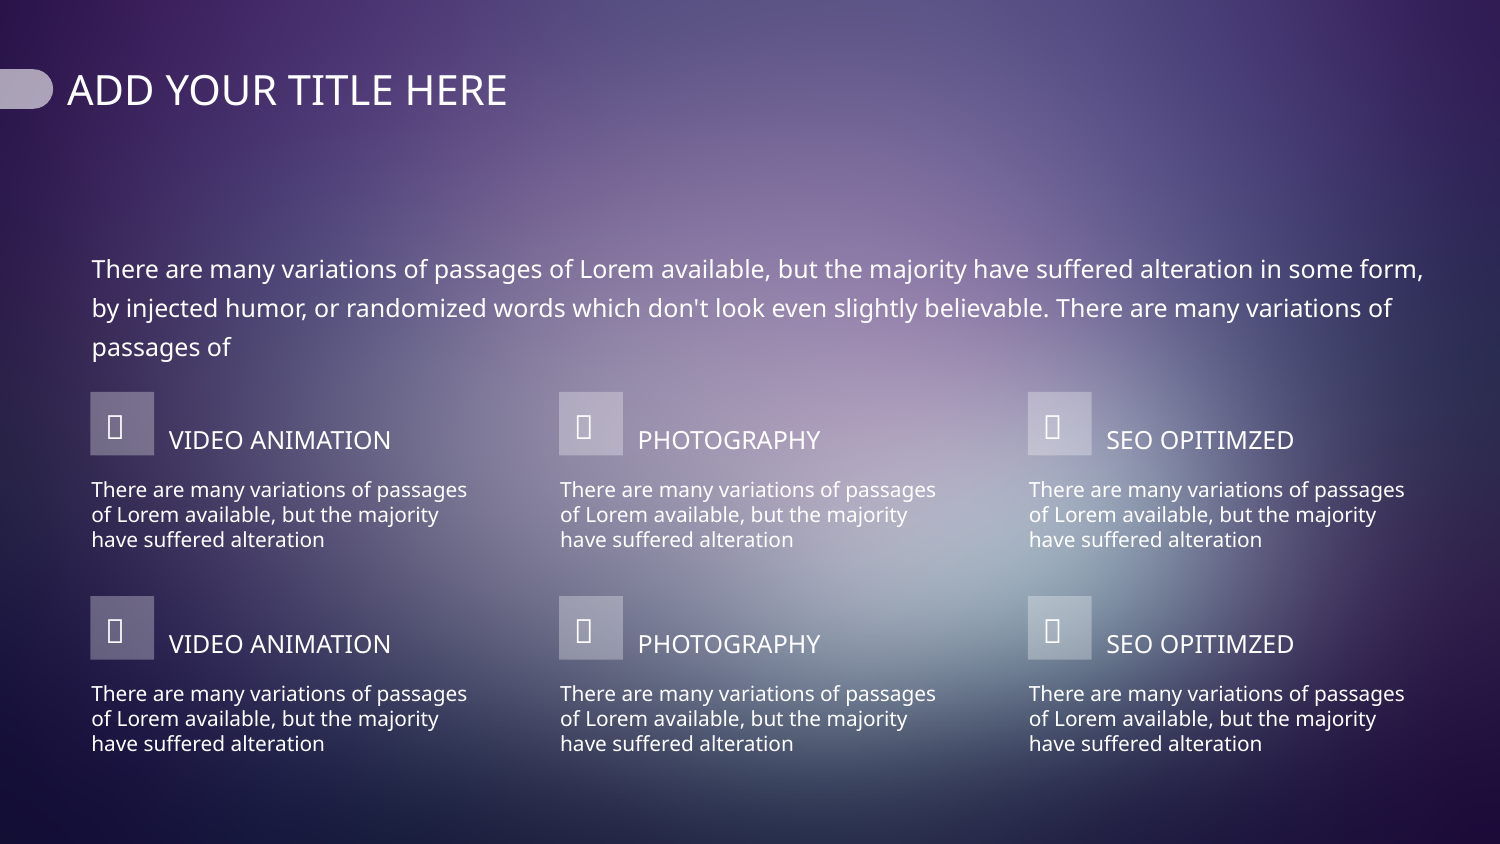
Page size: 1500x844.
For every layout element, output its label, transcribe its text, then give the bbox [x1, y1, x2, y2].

picture [0, 0, 1500, 844]
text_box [545, 595, 965, 765]
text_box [76, 595, 497, 765]
text_box [0, 69, 54, 109]
text_box There are many variations of passages of Lorem available, but the majority have suffered alteration in some form, by injected humor, or randomized words which don't look even slightly believable. There are many variations of passages of [76, 237, 1475, 369]
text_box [76, 391, 497, 561]
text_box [1014, 595, 1434, 765]
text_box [1014, 391, 1434, 561]
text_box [545, 391, 965, 561]
